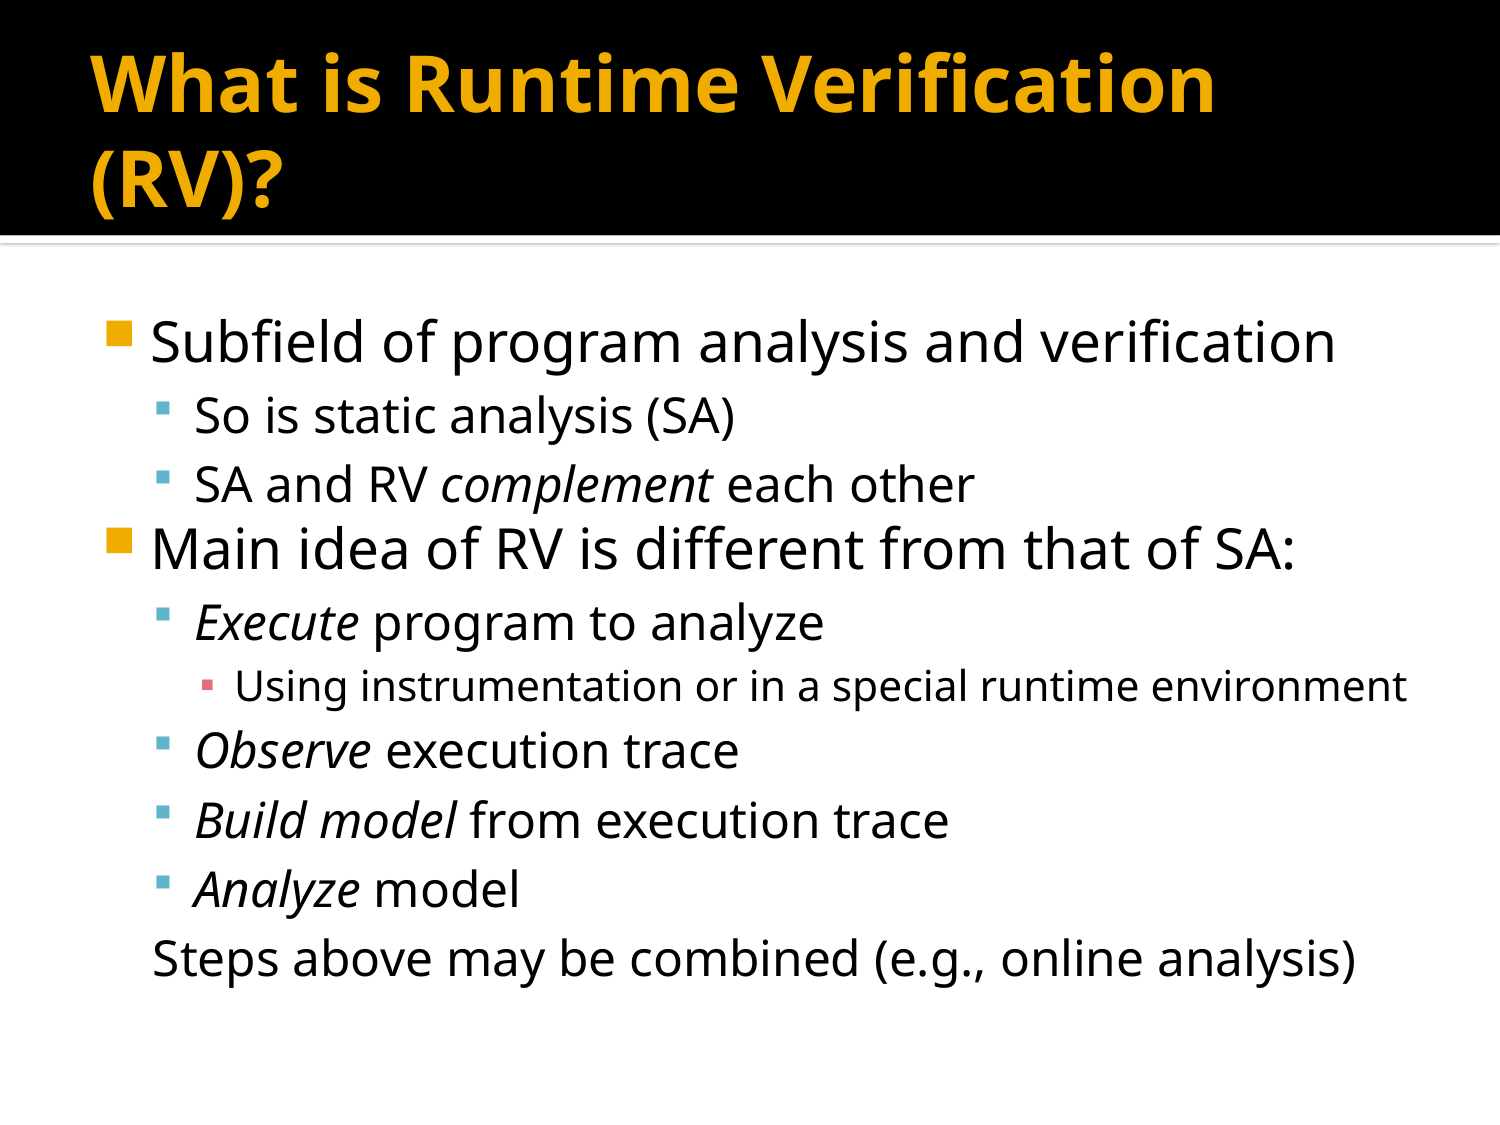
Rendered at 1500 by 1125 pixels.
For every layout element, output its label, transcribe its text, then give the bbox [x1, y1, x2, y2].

list Subfield of program analysis and verification So is static analysis (SA) SA and RV complement each other Main idea of RV is different from that of SA: Execute program to analyze Using instrumentation or in a special runtime environment Observe execution trace Build model from execution trace Analyze model Steps above may be combined (e.g., online analysis) [75, 291, 1425, 1050]
title What is Runtime Verification (RV)? [75, 25, 1425, 231]
